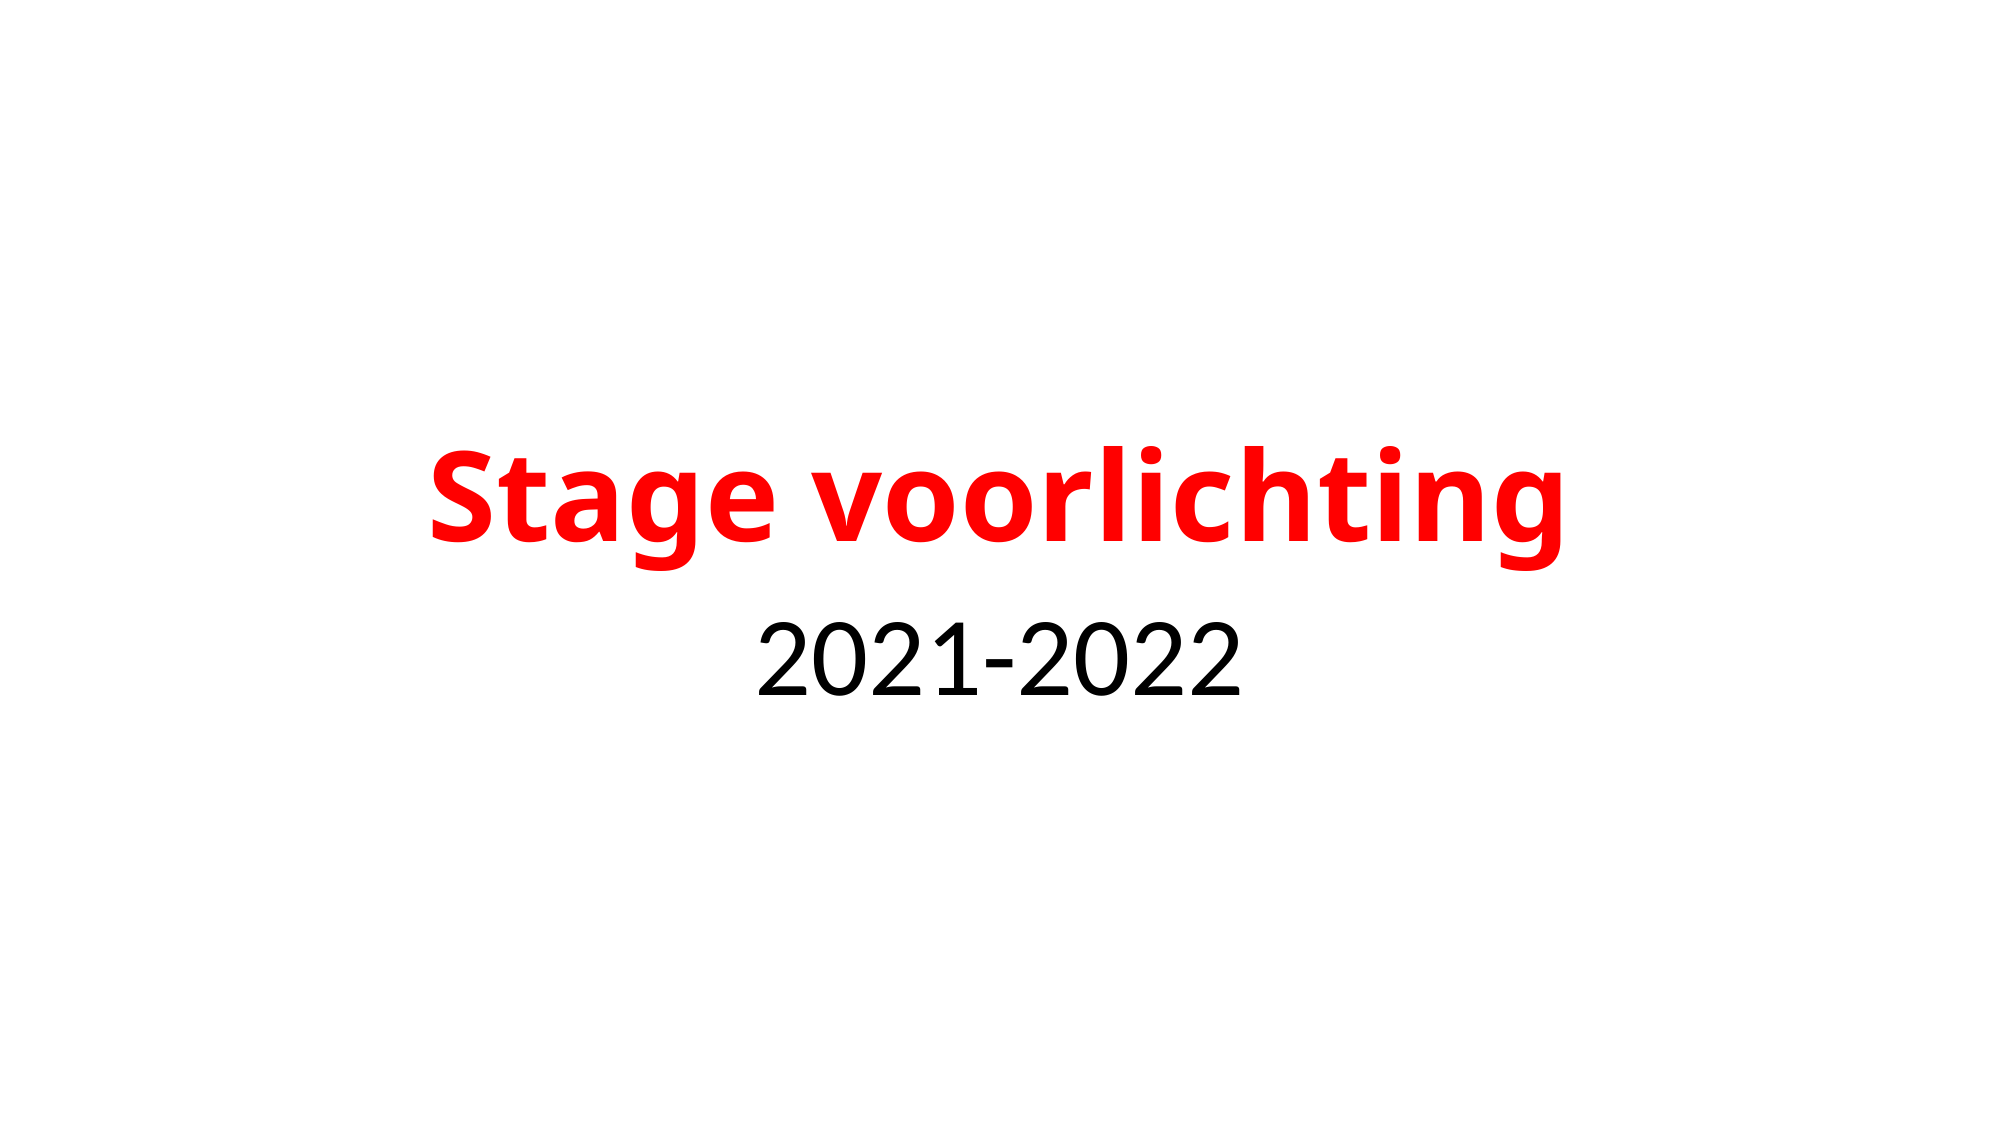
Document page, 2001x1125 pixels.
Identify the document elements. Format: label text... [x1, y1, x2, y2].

title Stage voorlichting [249, 184, 1750, 576]
subtitle 2021-2022 [249, 590, 1750, 863]
